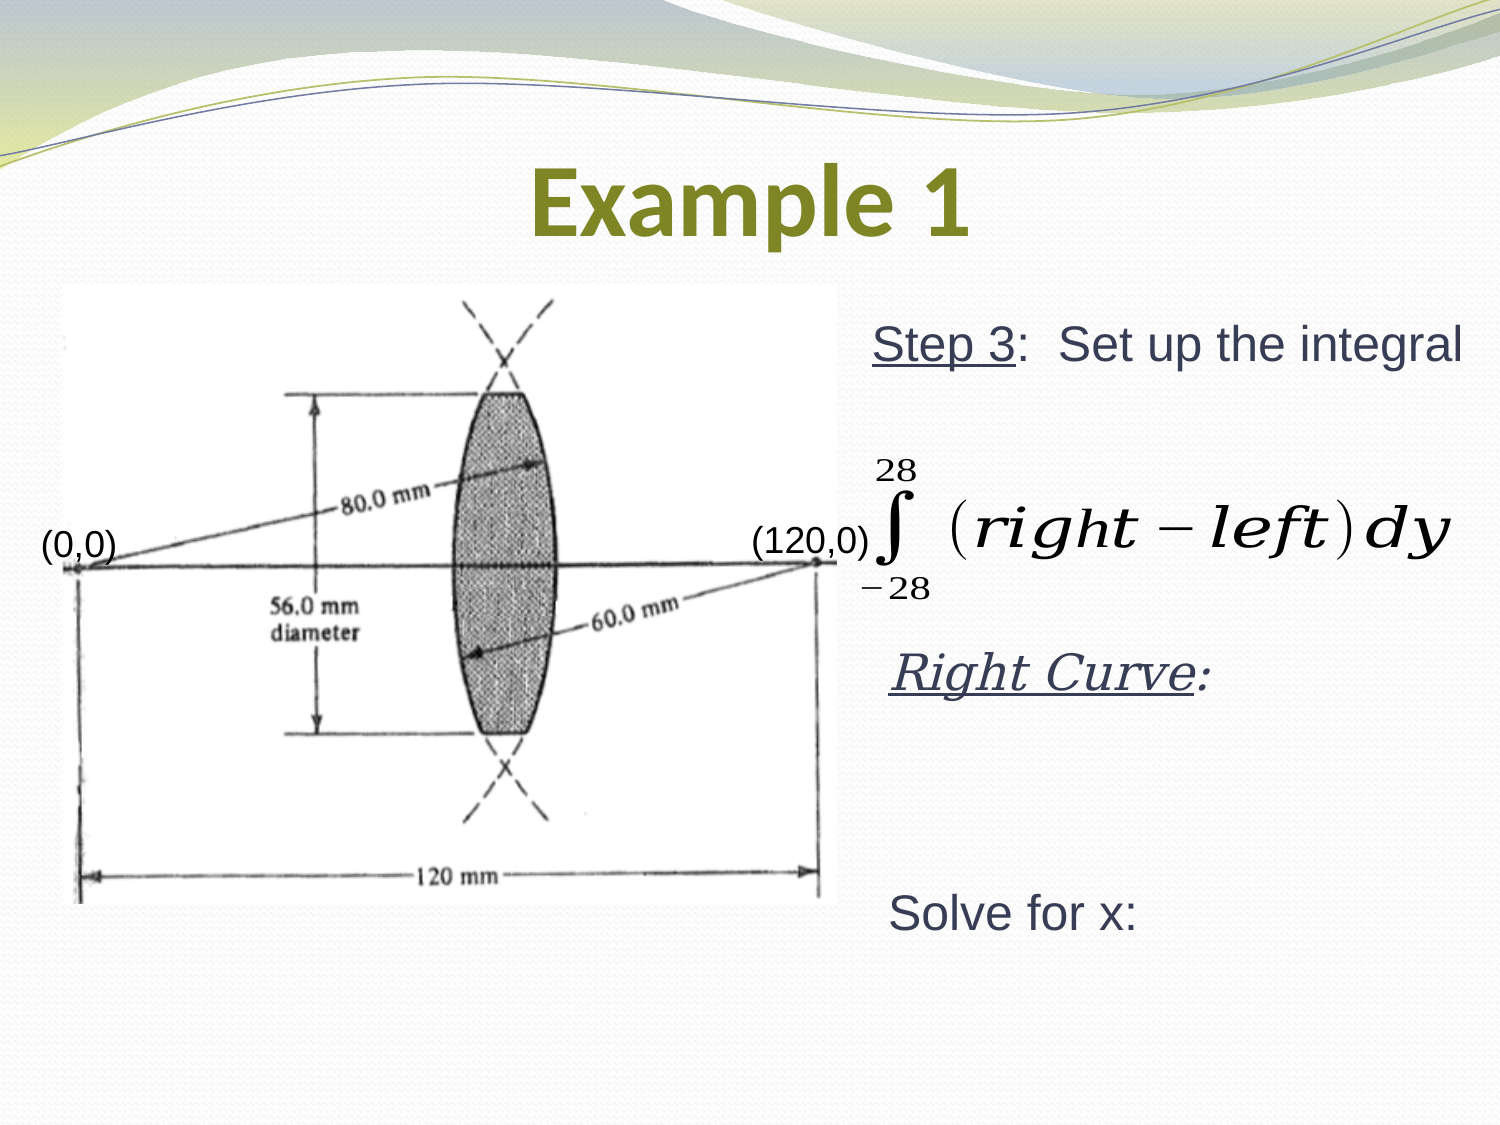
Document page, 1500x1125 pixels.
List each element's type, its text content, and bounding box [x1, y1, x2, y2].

title Example 1 [76, 69, 1427, 257]
text_box (0,0) [25, 512, 55, 573]
text_box (120,0) [842, 508, 896, 569]
picture [62, 283, 837, 904]
text_box Step 3: Set up the integral [856, 303, 1488, 379]
